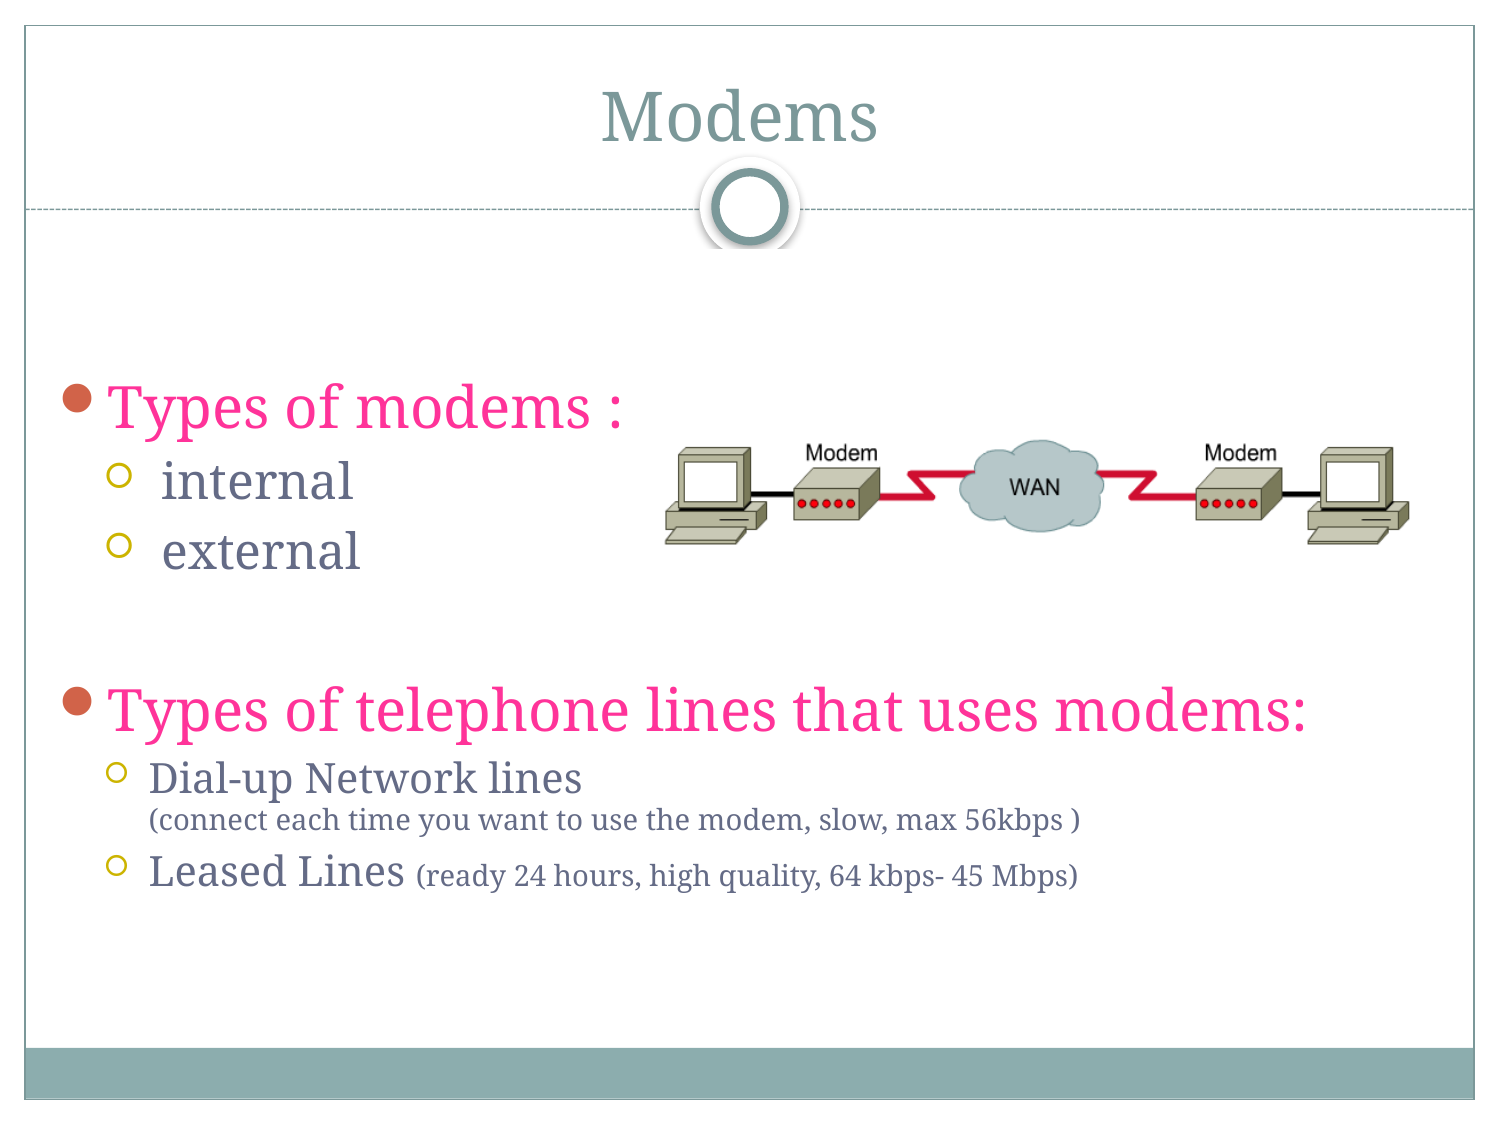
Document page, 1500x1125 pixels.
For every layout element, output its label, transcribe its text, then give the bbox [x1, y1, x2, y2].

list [649, 249, 1435, 626]
list Types of modems : internal external Types of telephone lines that uses modems: Dial-up Network lines (connect each time you want to use the modem, slow, max 56kbps ) Leased Lines (ready 24 hours, high quality, 64 kbps- 45 Mbps) [43, 362, 1394, 1105]
title Modems [75, 24, 1425, 163]
